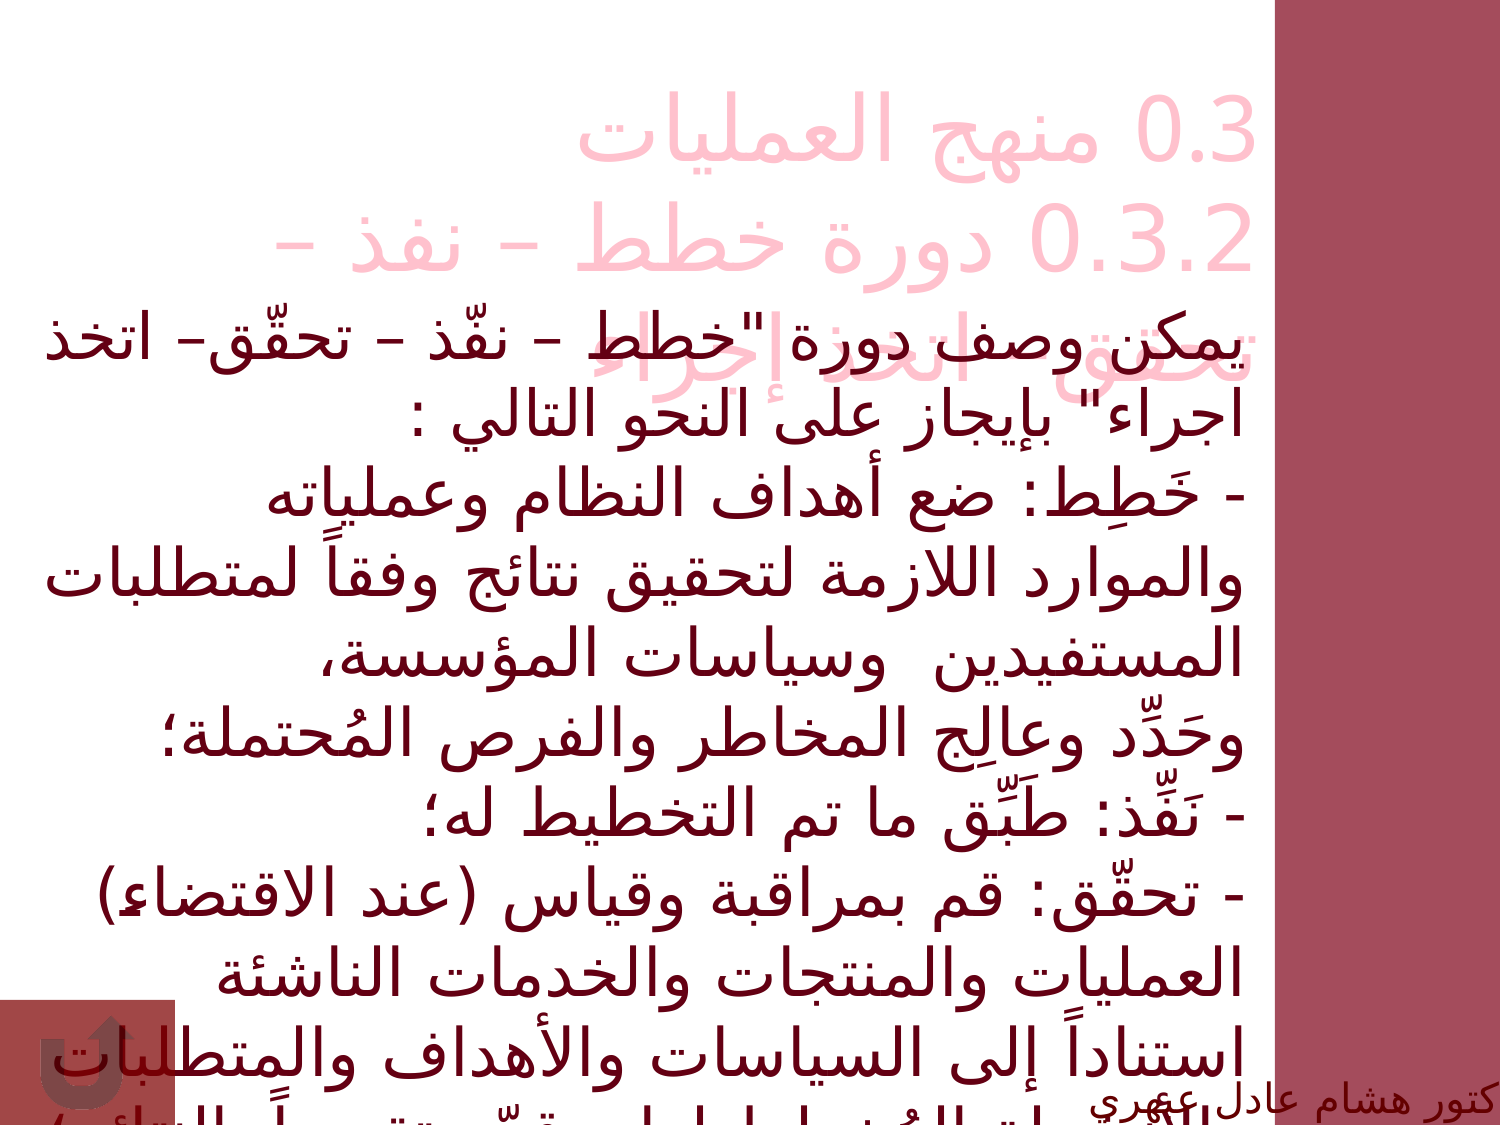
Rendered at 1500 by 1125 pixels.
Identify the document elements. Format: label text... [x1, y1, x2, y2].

text_box [0, 998, 177, 1125]
text_box الدكتور هشام عادل عبهري [1073, 1064, 1500, 1125]
text_box يمكن وصف دورة "خطط – نفّذ – تحقّق– اتخذ اجراء" بإيجاز على النحو التالي : - خَطِط: ضع أهداف النظام وعملياته والموارد اللازمة لتحقيق نتائج وفقاً لمتطلبات المستفيدين وسياسات المؤسسة، وحَدِّد وعالِج المخاطر والفرص المُحتملة؛ - نَفِّذ: طَبِّق ما تم التخطيط له؛ - تحقّق: قم بمراقبة وقياس (عند الاقتضاء) العمليات والمنتجات والخدمات الناشئة استناداً إلى السياسات والأهداف والمتطلبات والأنشطة المُخطط لها، وقدّم تقريراً بالنتائج؛ - اتخذ إجراء: اتخاذ الأفعال لتحسين الأداء، عند الضرورة . [24, 287, 1263, 1125]
text_box 0.3 منهج العمليات 0.3.2 دورة خطط – نفذ – تحقق– اتخذ إجراء [0, 62, 1275, 408]
text_box [1273, 0, 1500, 1064]
